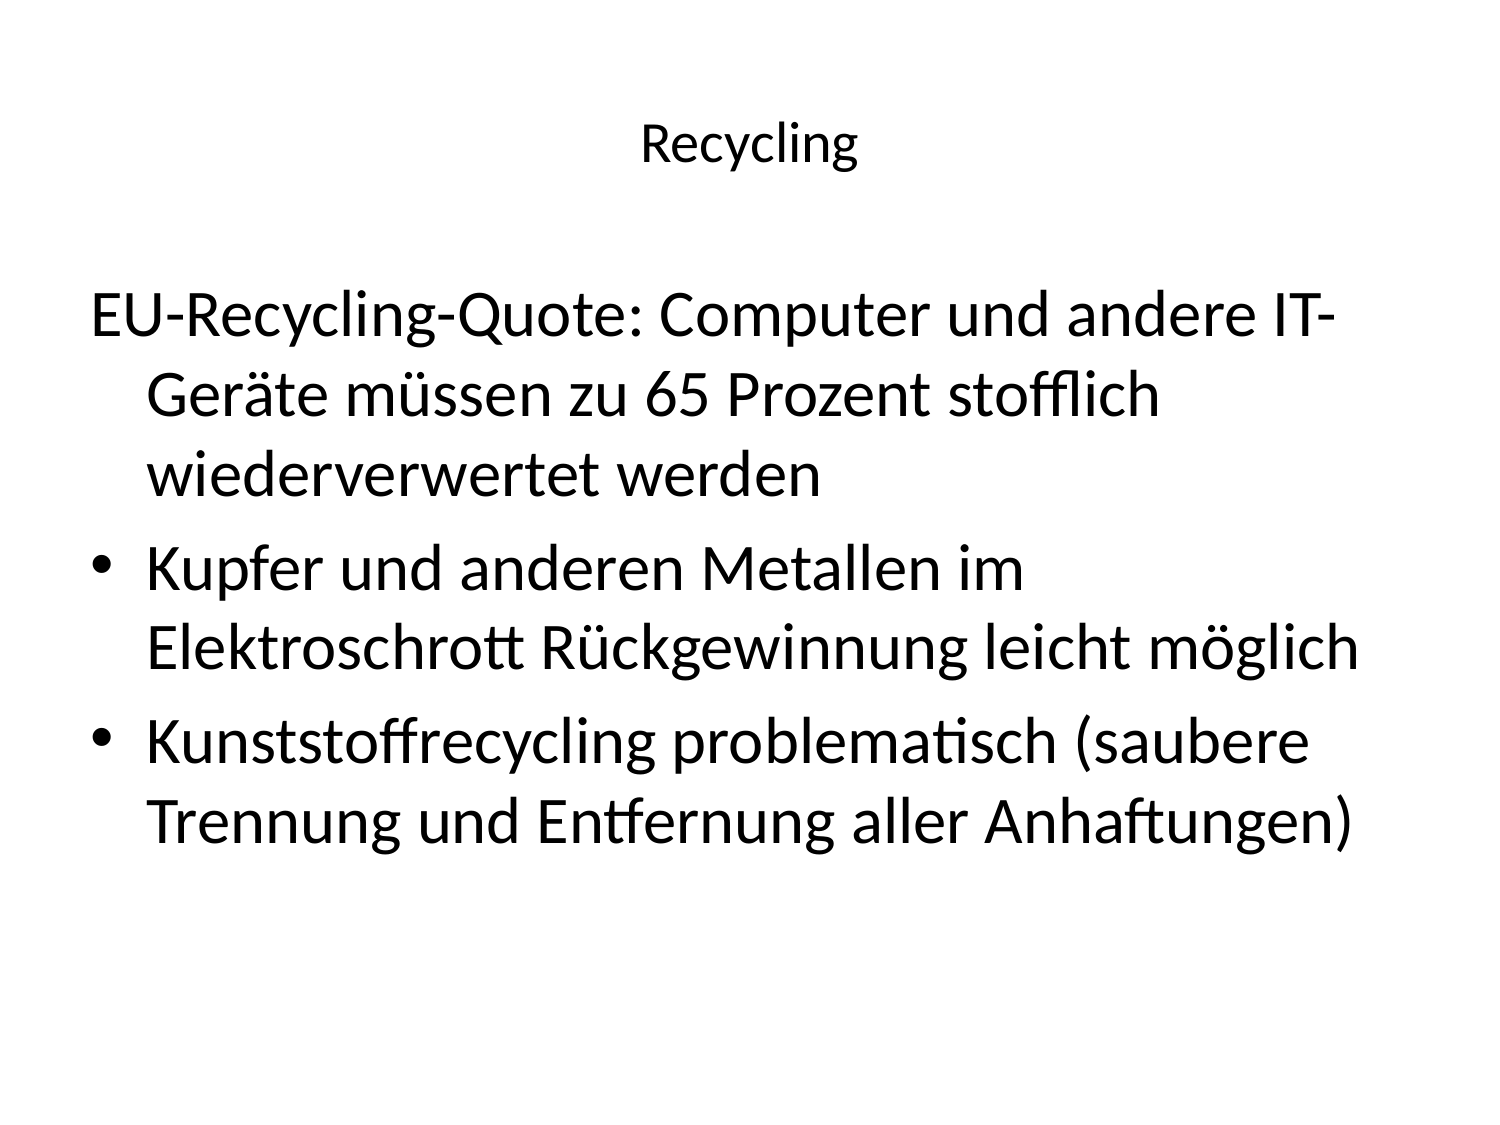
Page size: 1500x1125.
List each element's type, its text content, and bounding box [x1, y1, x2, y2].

title Recycling [75, 45, 1425, 233]
list EU-Recycling-Quote: Computer und andere IT-Geräte müssen zu 65 Prozent stofflich wiederverwertet werden Kupfer und anderen Metallen im Elektroschrott Rückgewinnung leicht möglich Kunststoffrecycling problematisch (saubere Trennung und Entfernung aller Anhaftungen) [75, 262, 1425, 1005]
